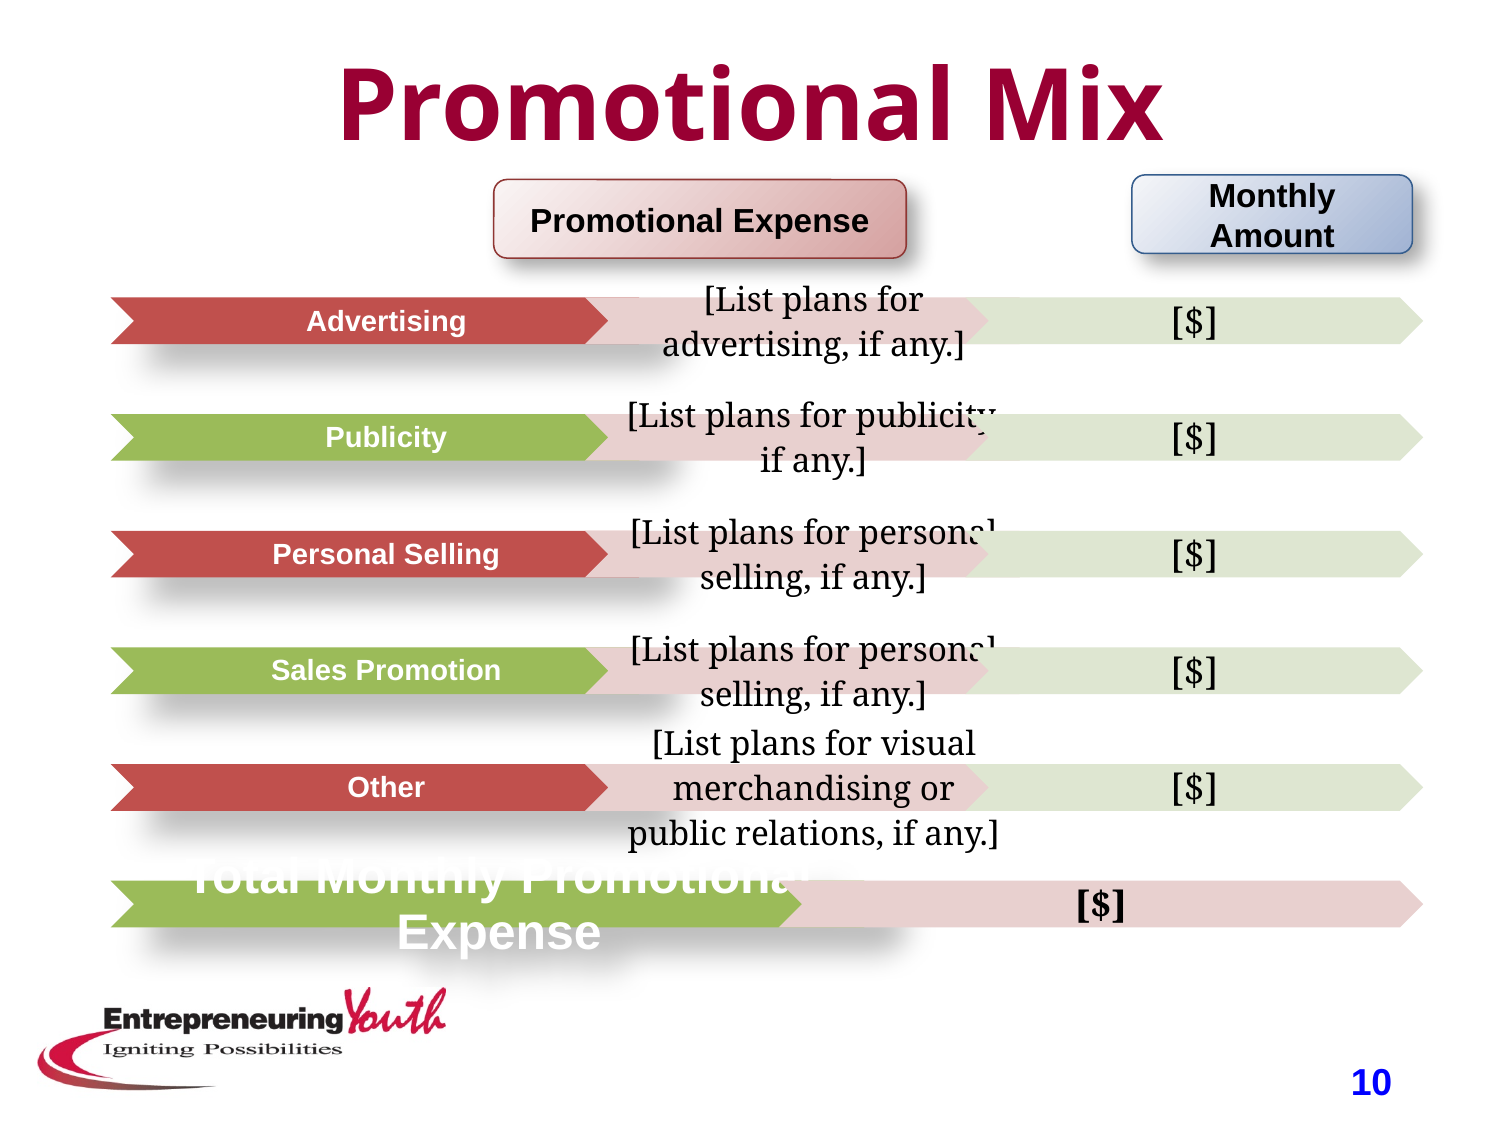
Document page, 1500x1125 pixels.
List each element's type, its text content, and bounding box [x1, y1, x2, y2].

title Promotional Mix [74, 24, 1426, 176]
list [110, 262, 1424, 963]
picture [37, 987, 446, 1104]
text_box Monthly Amount [1131, 174, 1414, 255]
text_box Promotional Expense [492, 178, 908, 259]
